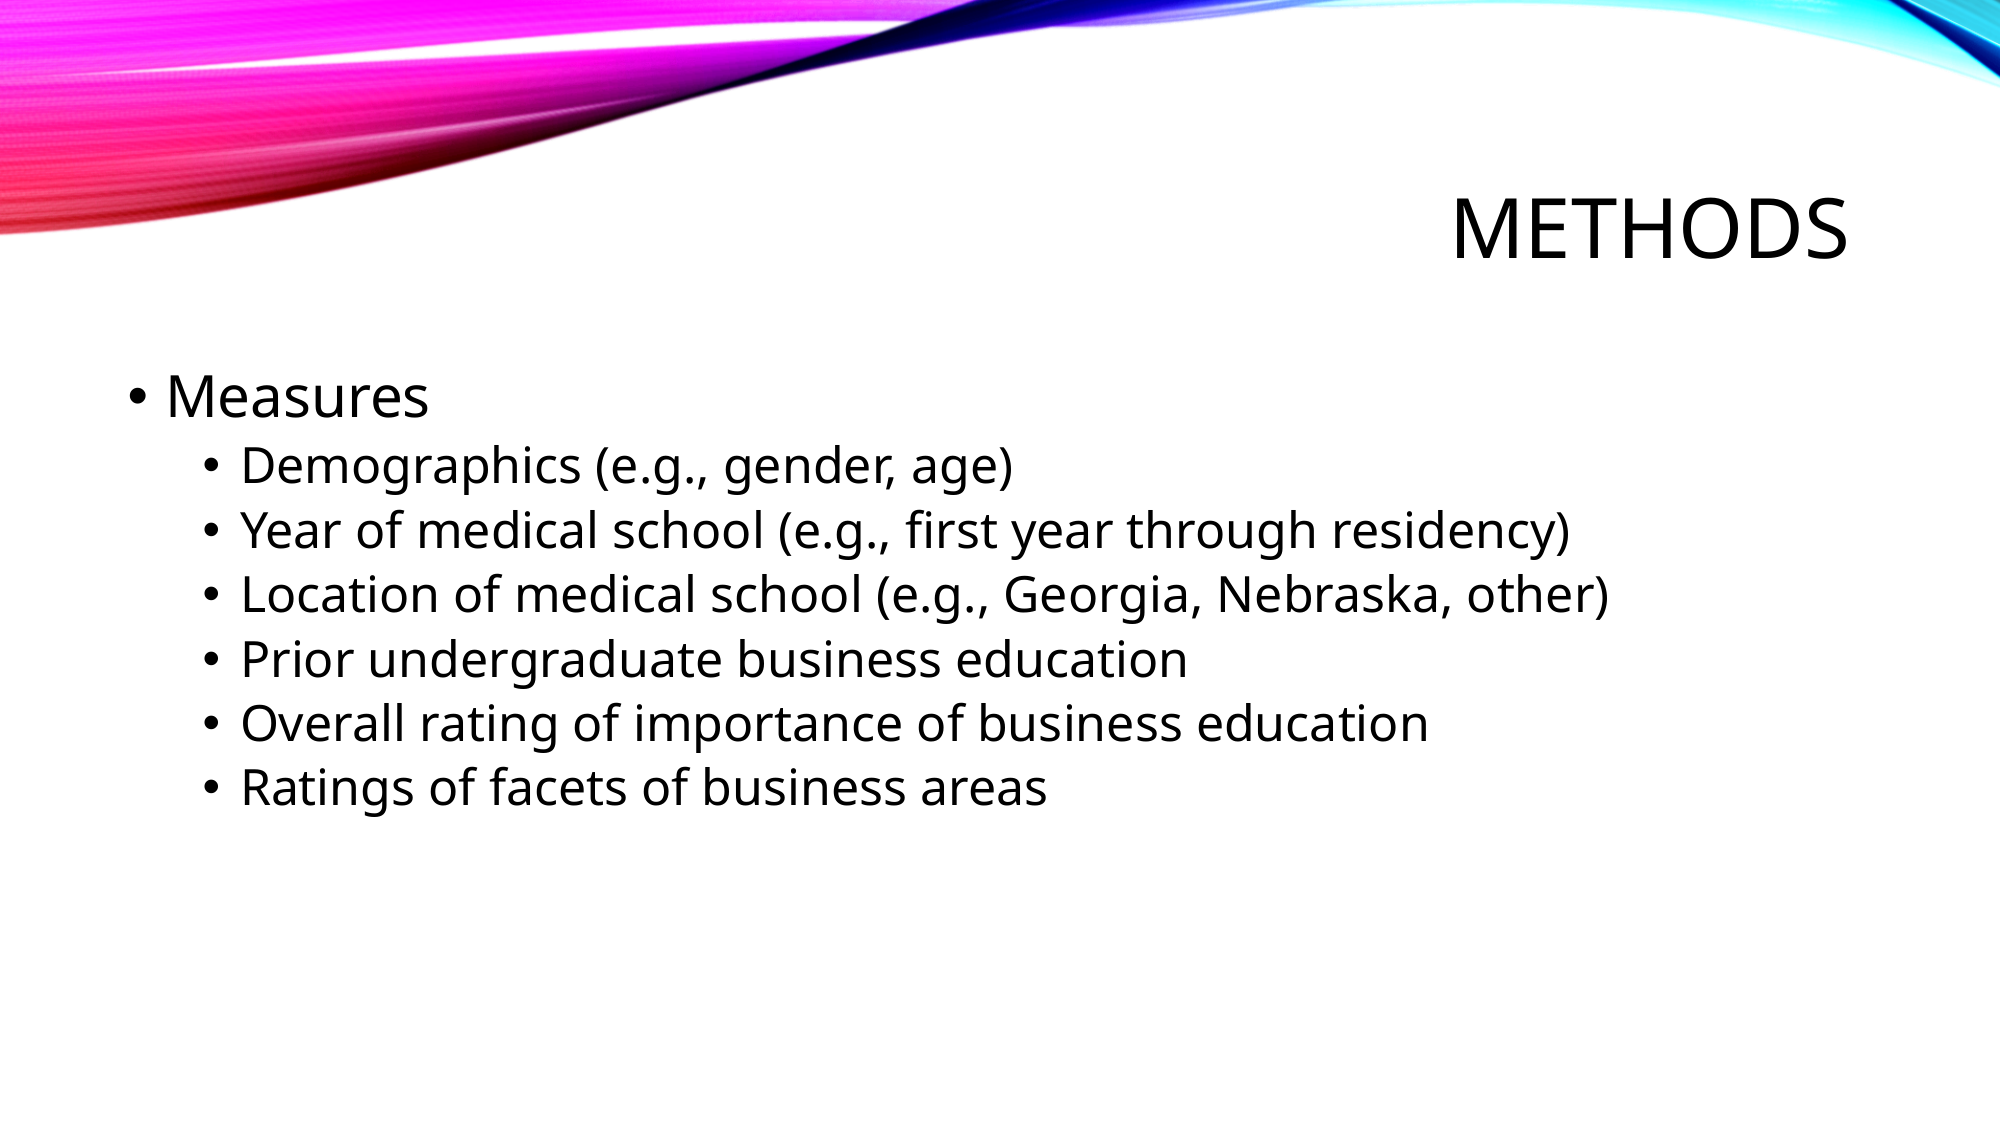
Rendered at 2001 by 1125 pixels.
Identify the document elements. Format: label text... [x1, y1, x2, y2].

picture [1890, 0, 2000, 75]
list Measures Demographics (e.g., gender, age) Year of medical school (e.g., first year through residency) Location of medical school (e.g., Georgia, Nebraska, other) Prior undergraduate business education Overall rating of importance of business education Ratings of facets of business areas [112, 360, 1888, 1021]
picture [1910, 0, 2000, 45]
picture [0, 0, 2000, 237]
title Methods [474, 125, 1888, 338]
